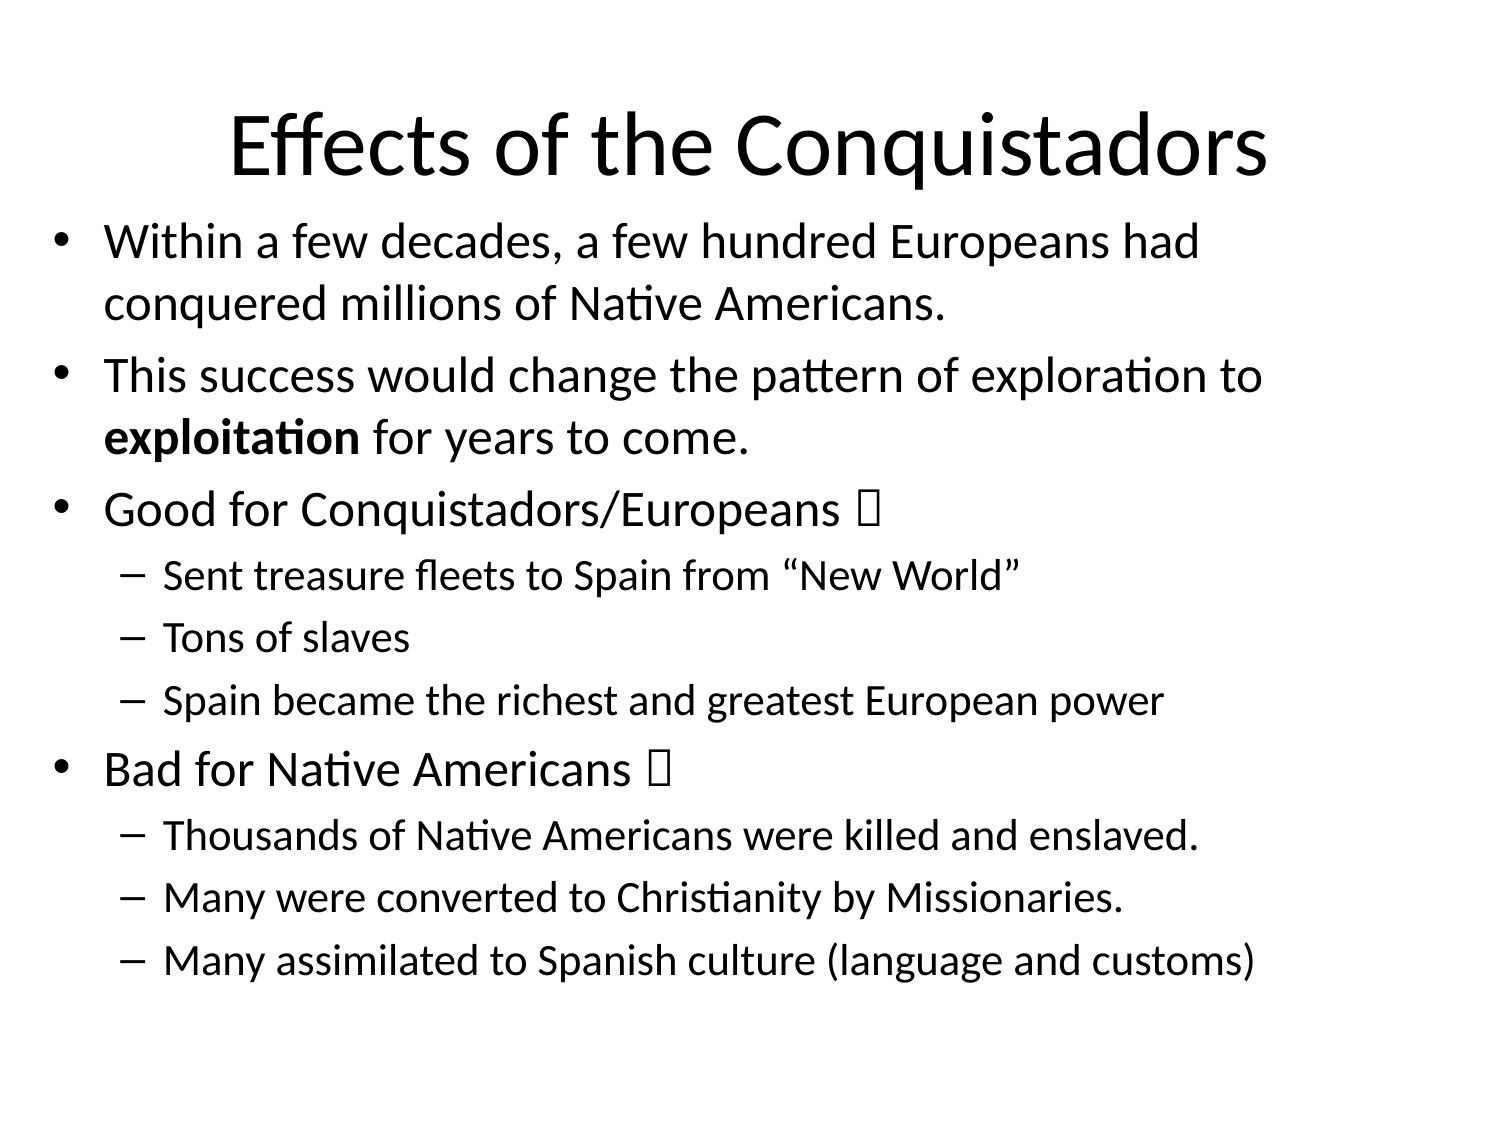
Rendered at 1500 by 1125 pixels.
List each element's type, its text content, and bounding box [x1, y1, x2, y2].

title Effects of the Conquistadors [75, 45, 1425, 200]
list Within a few decades, a few hundred Europeans had conquered millions of Native Americans. This success would change the pattern of exploration to exploitation for years to come. Good for Conquistadors/Europeans  Sent treasure fleets to Spain from “New World” Tons of slaves Spain became the richest and greatest European power Bad for Native Americans  Thousands of Native Americans were killed and enslaved. Many were converted to Christianity by Missionaries. Many assimilated to Spanish culture (language and customs) [37, 200, 1425, 1005]
